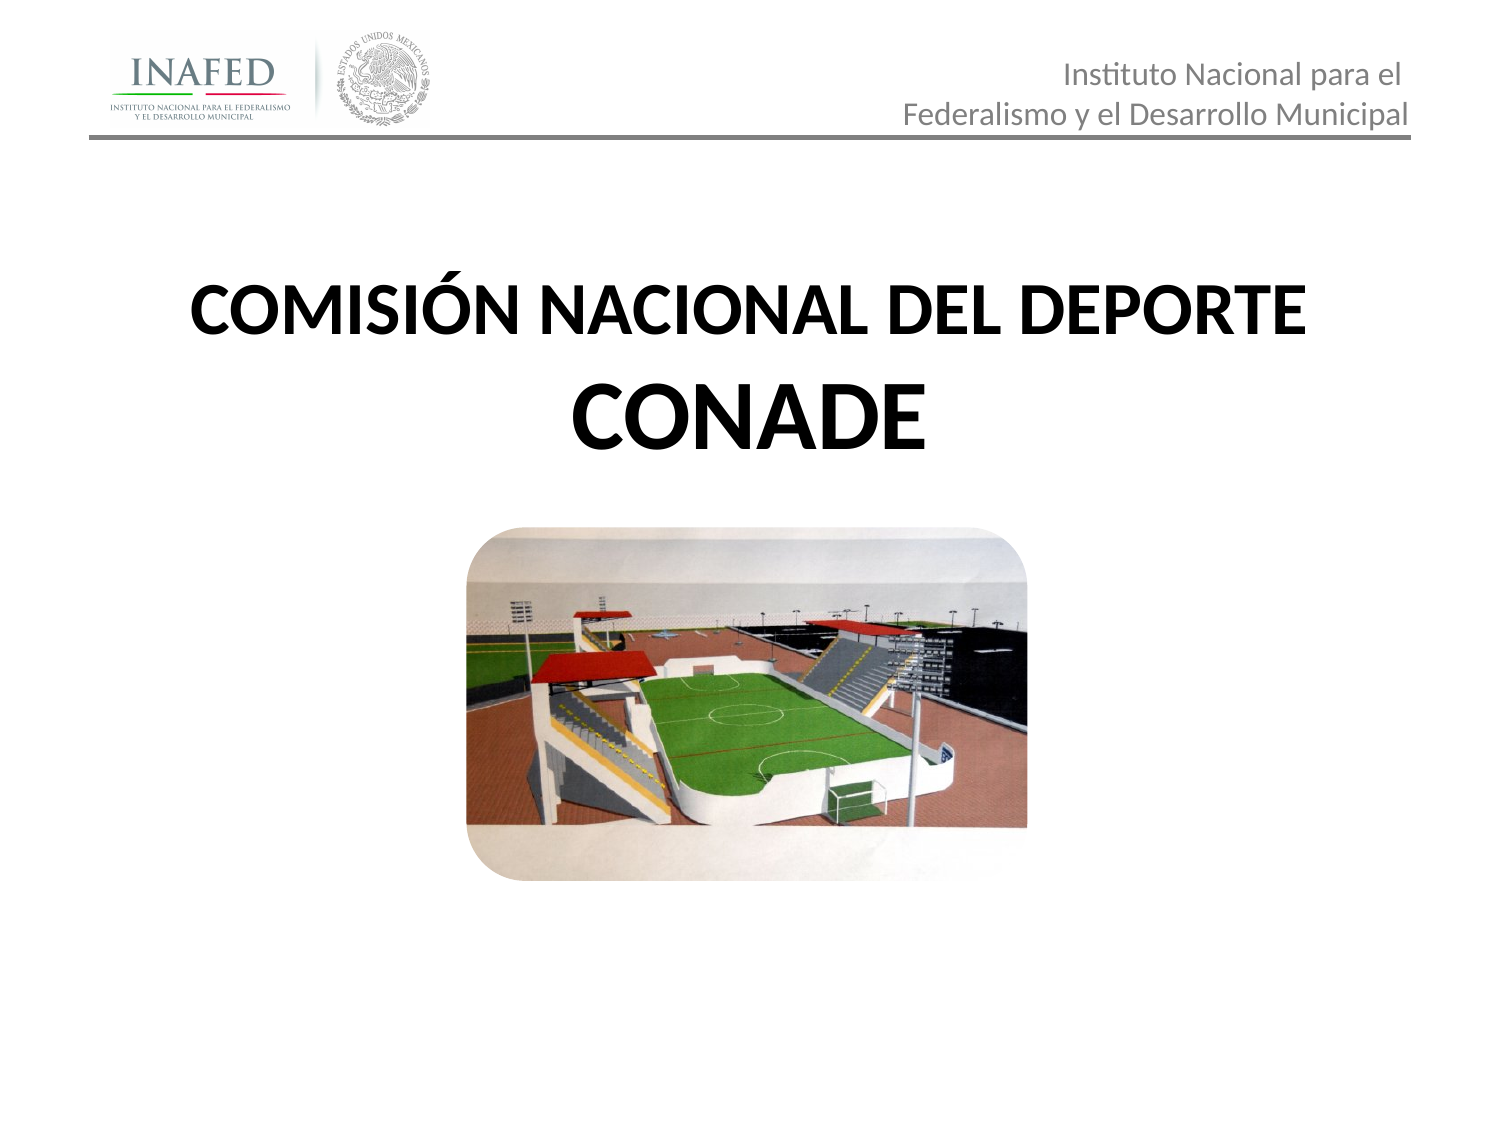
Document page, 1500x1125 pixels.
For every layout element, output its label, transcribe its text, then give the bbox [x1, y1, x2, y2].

text_box COMISIÓN NACIONAL DEL DEPORTE CONADE [123, 252, 1376, 477]
picture [466, 527, 1028, 882]
picture [110, 30, 430, 128]
